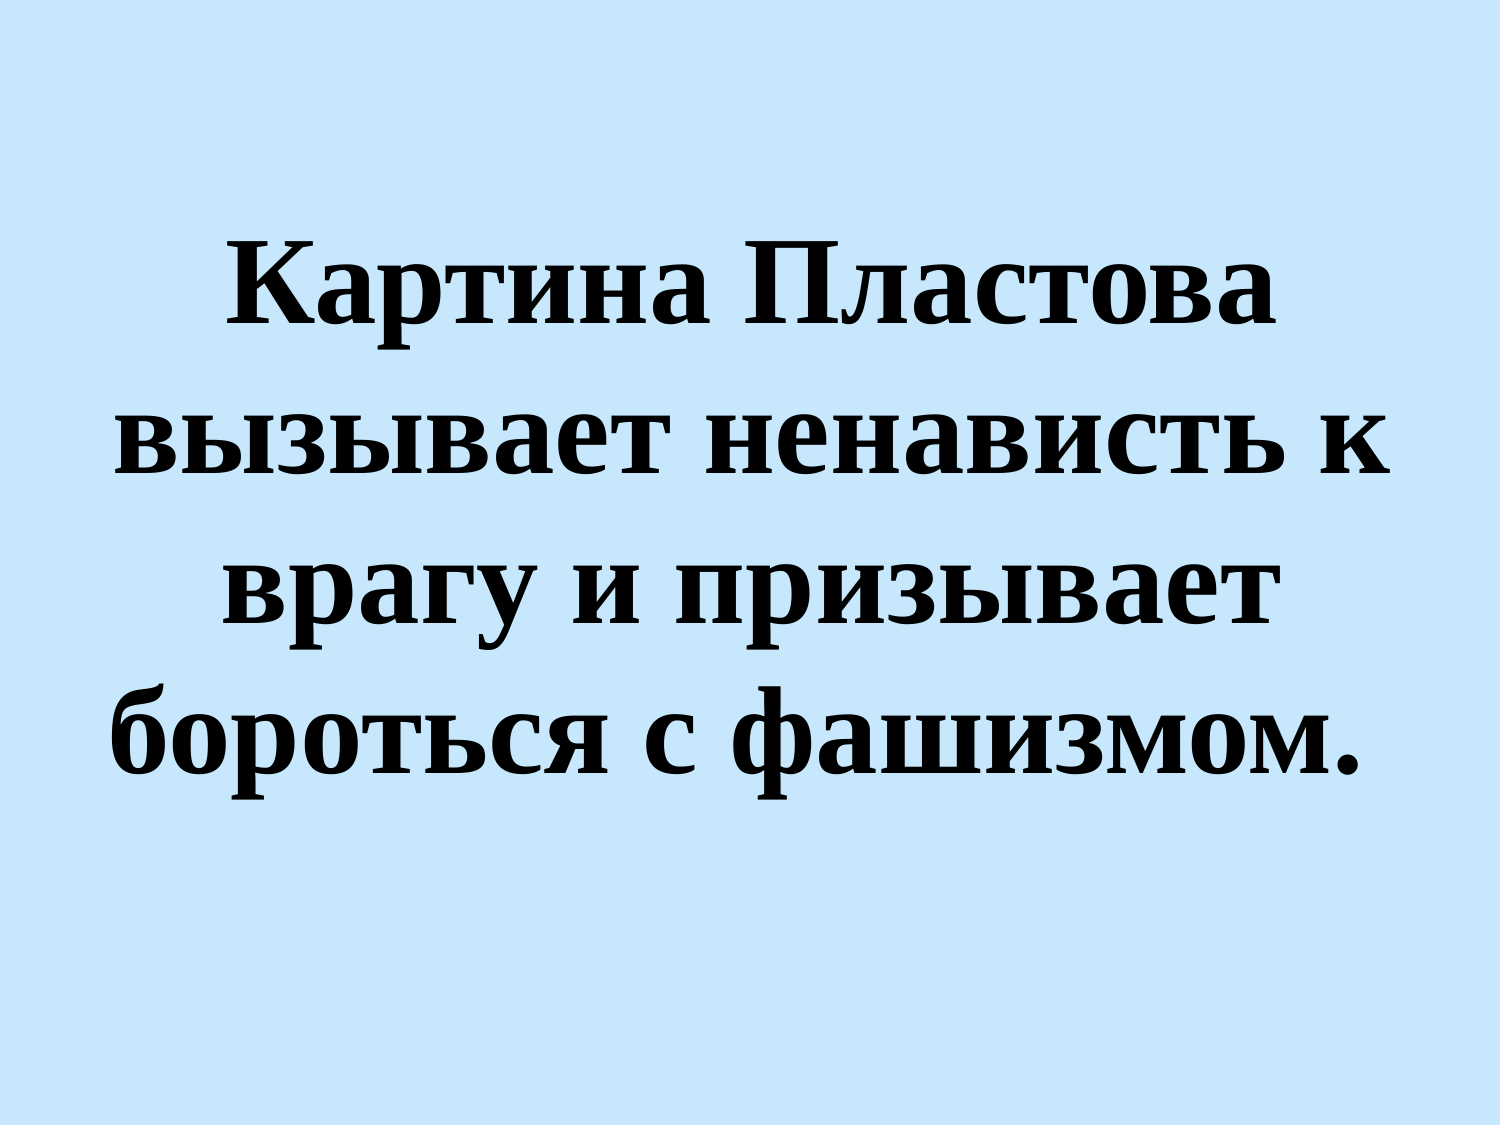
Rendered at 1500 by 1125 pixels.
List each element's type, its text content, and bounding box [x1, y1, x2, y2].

subtitle Картина Пластова вызывает ненависть к врагу и призывает бороться с фашизмом. [76, 172, 1427, 826]
